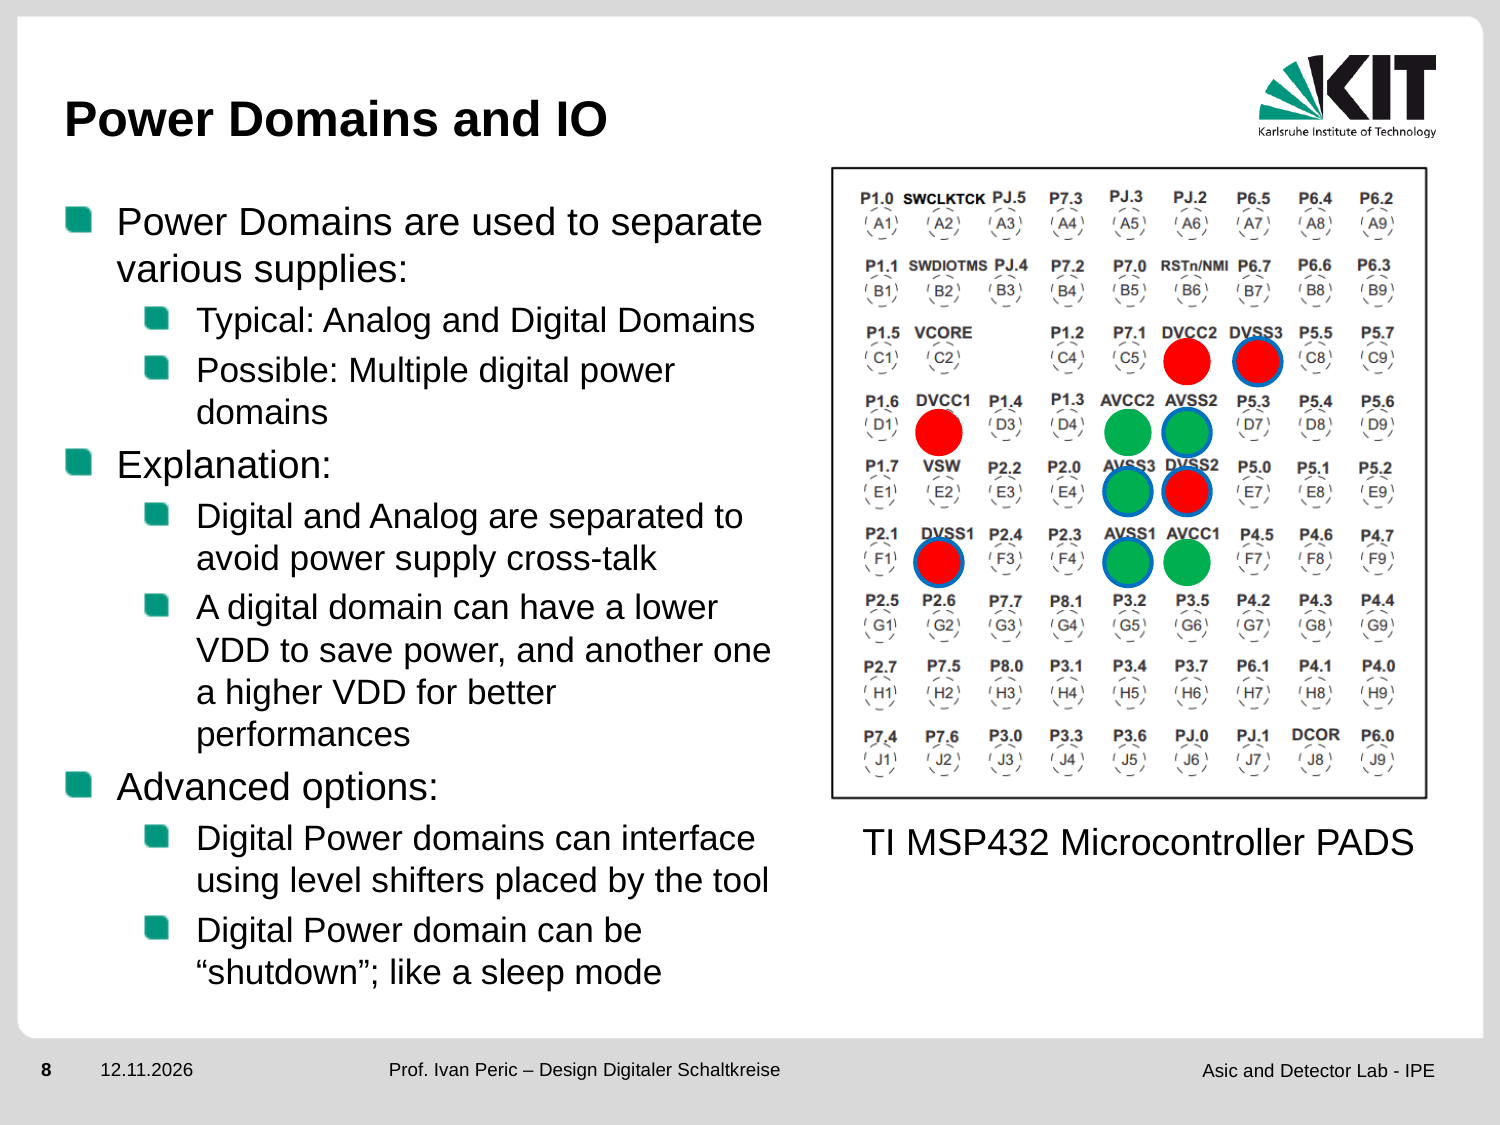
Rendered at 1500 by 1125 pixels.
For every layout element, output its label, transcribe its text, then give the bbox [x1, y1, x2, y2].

title Power Domains and IO [64, 54, 1198, 147]
picture [0, 0, 1500, 1125]
list Power Domains are used to separate various supplies: Typical: Analog and Digital Domains Possible: Multiple digital power domains Explanation: Digital and Analog are separated to avoid power supply cross-talk A digital domain can have a lower VDD to save power, and another one a higher VDD for better performances Advanced options: Digital Power domains can interface using level shifters placed by the tool Digital Power domain can be “shutdown”; like a sleep mode [64, 196, 774, 1012]
text_box TI MSP432 Microcontroller PADS [847, 816, 1431, 871]
